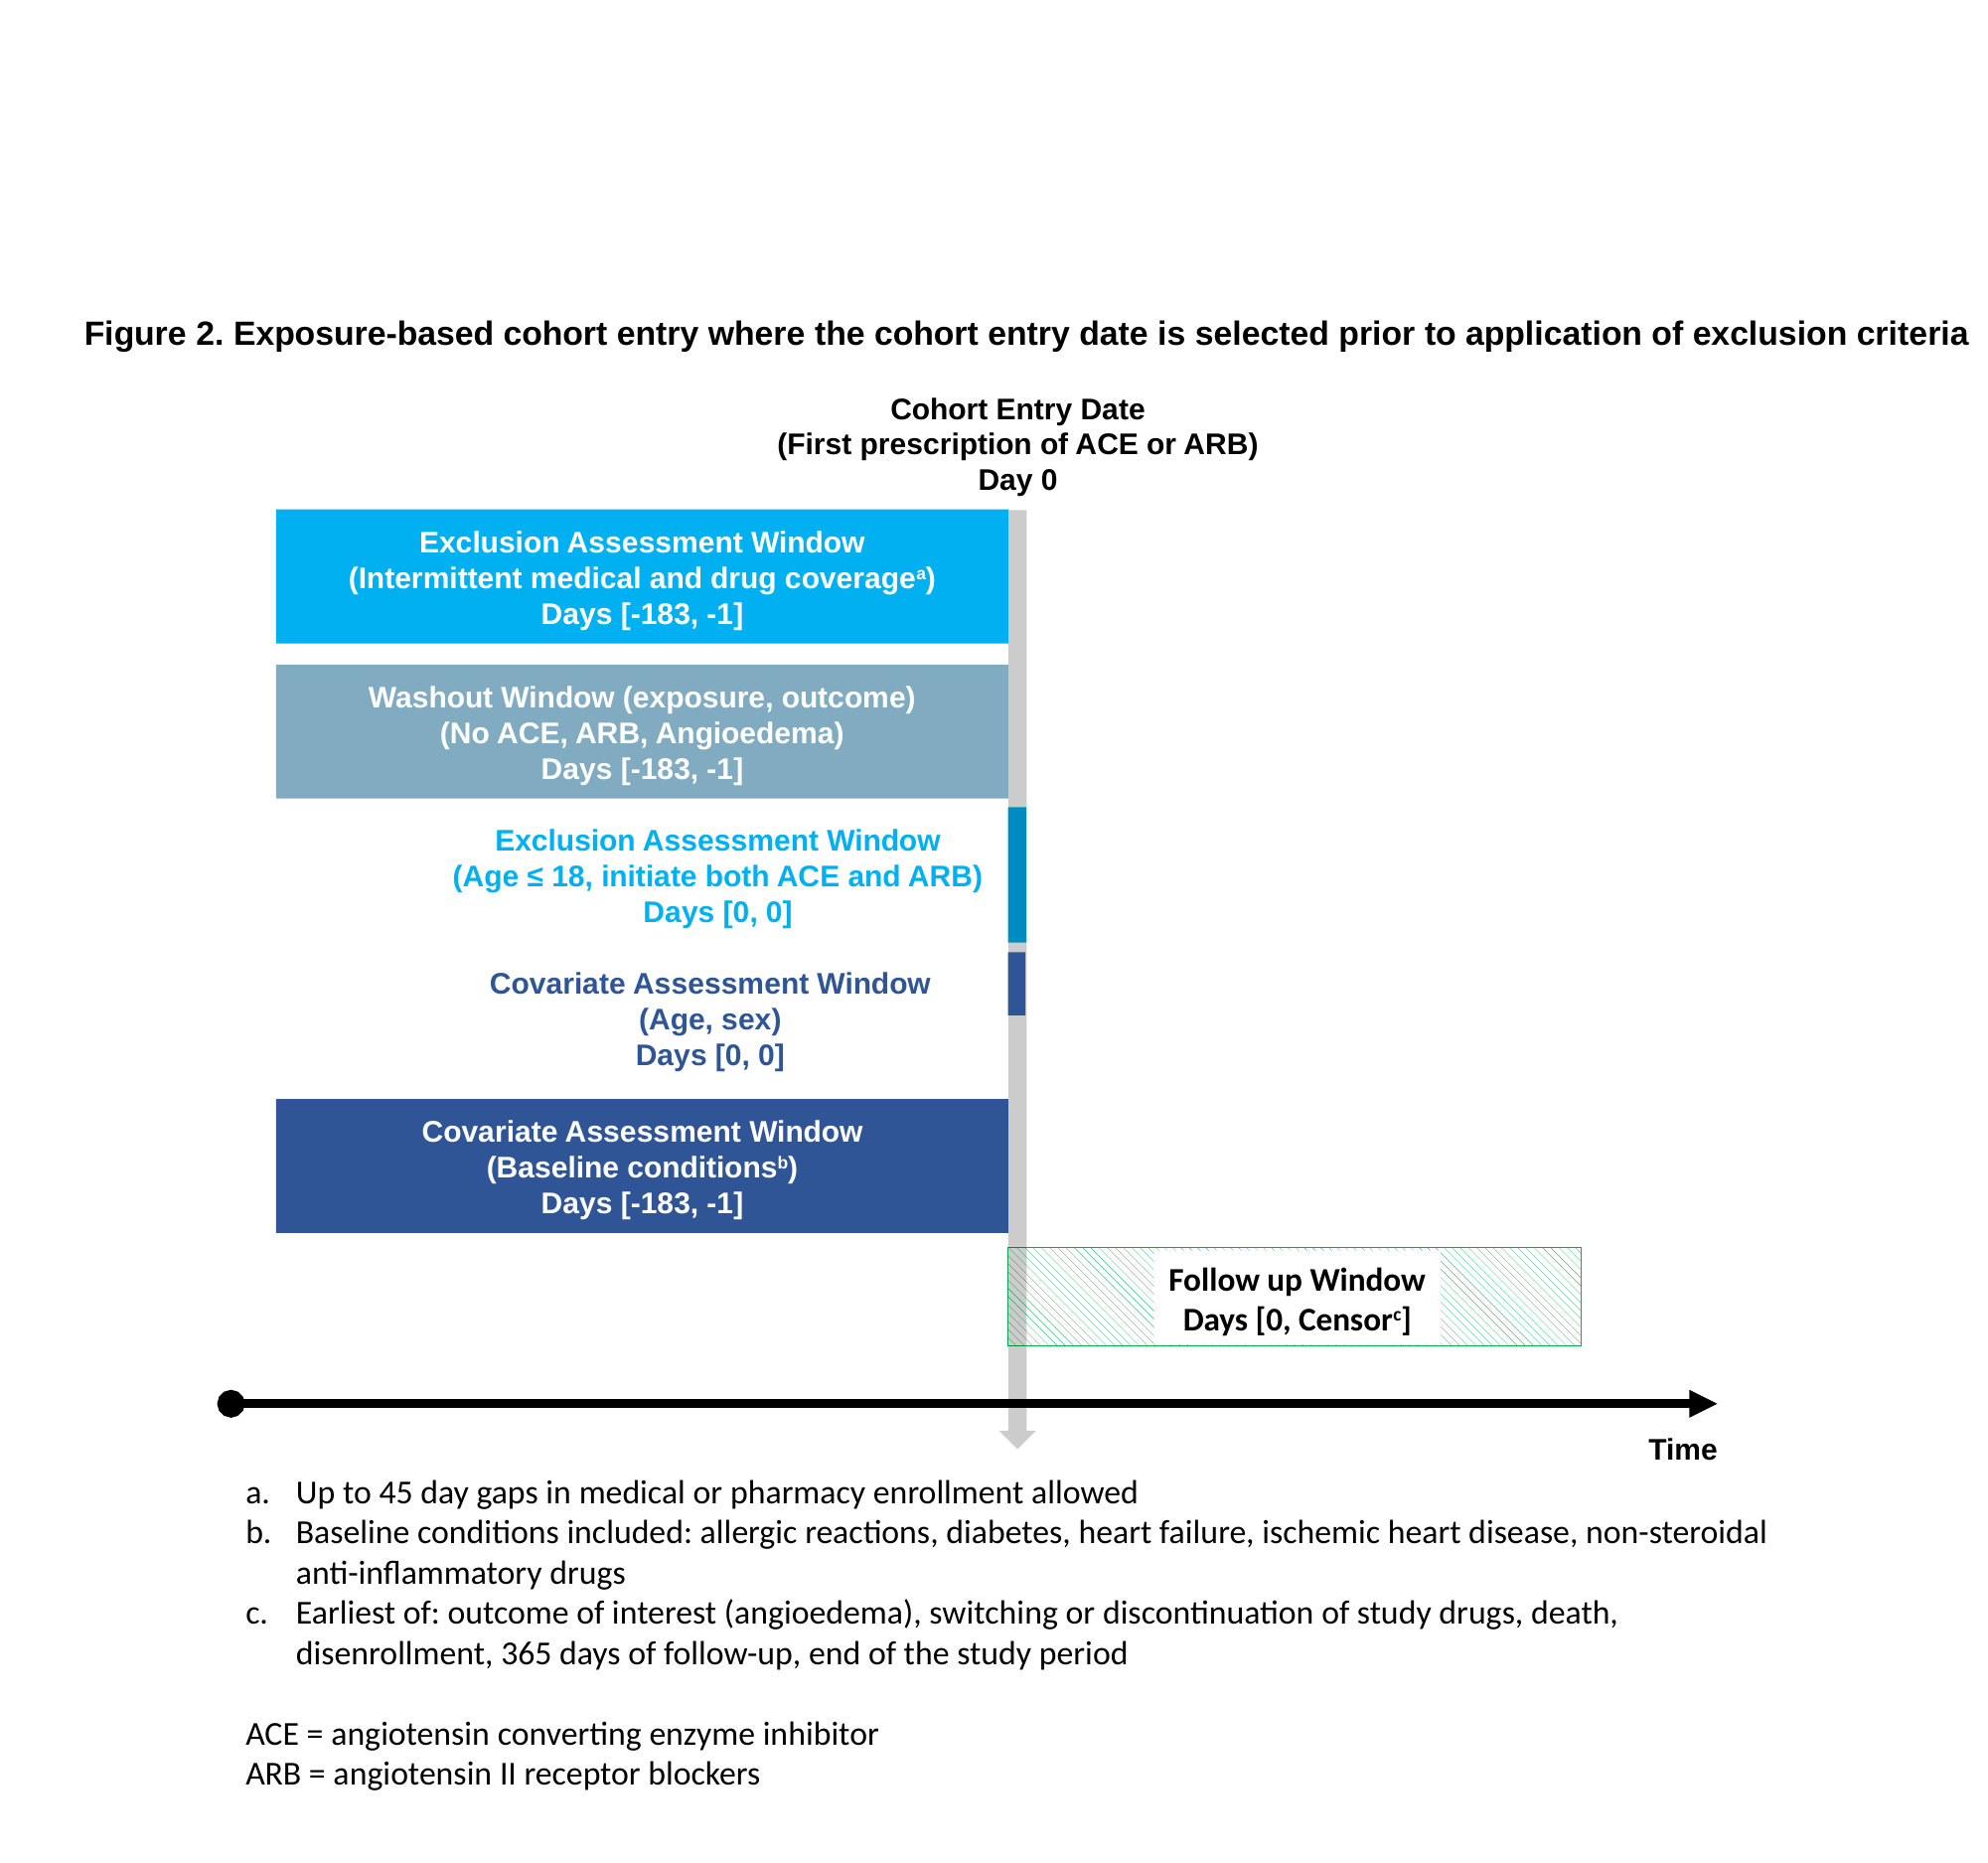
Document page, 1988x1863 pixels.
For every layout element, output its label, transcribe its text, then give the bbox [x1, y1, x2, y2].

text_box Figure 2. Exposure-based cohort entry where the cohort entry date is selected prior to application of exclusion criteria [69, 304, 1987, 360]
text_box Up to 45 day gaps in medical or pharmacy enrollment allowed Baseline conditions included: allergic reactions, diabetes, heart failure, ischemic heart disease, non-steroidal anti-inflammatory drugs Earliest of: outcome of interest (angioedema), switching or discontinuation of study drugs, death, disenrollment, 365 days of follow-up, end of the study period ACE = angiotensin converting enzyme inhibitor ARB = angiotensin II receptor blockers [230, 1463, 1791, 1799]
text_box Covariate Assessment Window (Age, sex) Days [0, 0] [444, 957, 977, 1079]
text_box Follow-up Window Days [0, Censorc] [1028, 1247, 1582, 1346]
text_box Washout Window (exposure, outcome) (No ACE, ARB, Angioedema) Days [-183, -1] [275, 664, 1008, 799]
text_box Time [1633, 1423, 1733, 1463]
text_box [1006, 509, 1028, 1399]
text_box [995, 1408, 1039, 1451]
text_box Cohort Entry Date (First prescription of ACE or ARB) Day 0 [762, 382, 1274, 505]
text_box [1007, 952, 1026, 1015]
text_box Covariate Assessment Window (Baseline conditionsb) Days [-183, -1] [275, 1099, 1008, 1233]
text_box Follow up Window Days [0, Censorc] [1153, 1250, 1442, 1345]
text_box Exclusion Assessment Window (Age ≤ 18, initiate both ACE and ARB) Days [0, 0] [427, 808, 1008, 943]
text_box Exclusion Assessment Window (Intermittent medical and drug coveragea) Days [-183, -1] [275, 509, 1008, 644]
